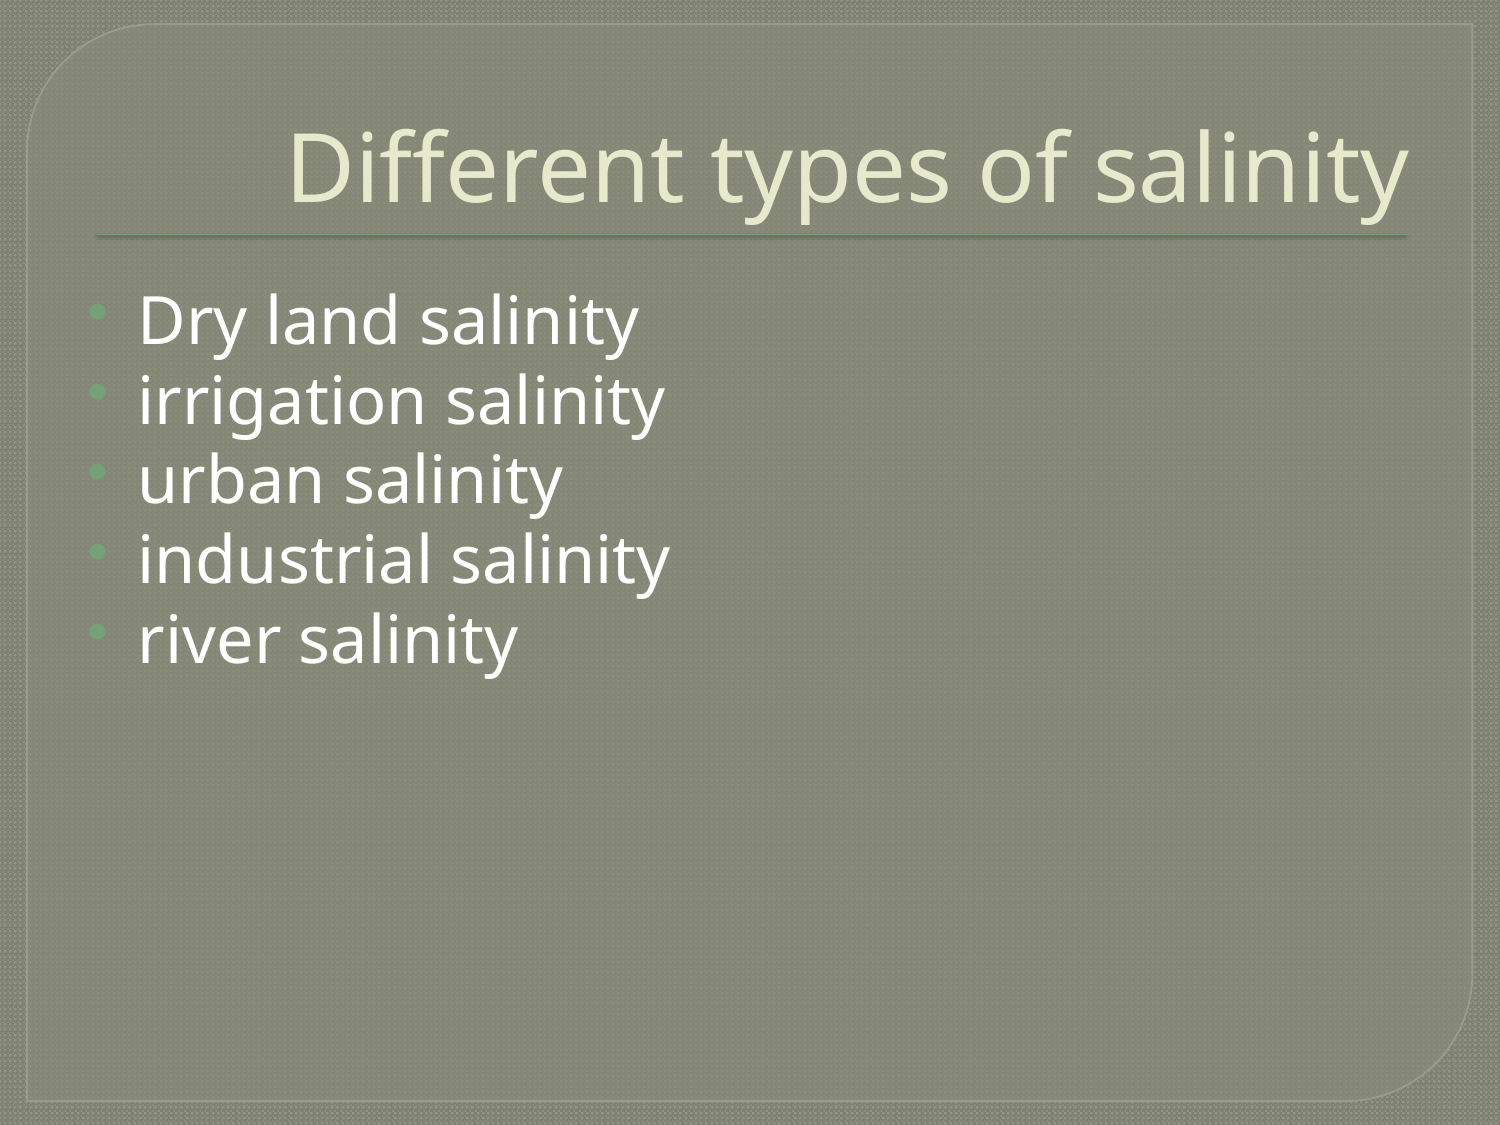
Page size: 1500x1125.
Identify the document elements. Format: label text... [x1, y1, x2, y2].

title Different types of salinity [75, 41, 1425, 230]
list Dry land salinity irrigation salinity urban salinity industrial salinity river salinity [75, 270, 1425, 1013]
